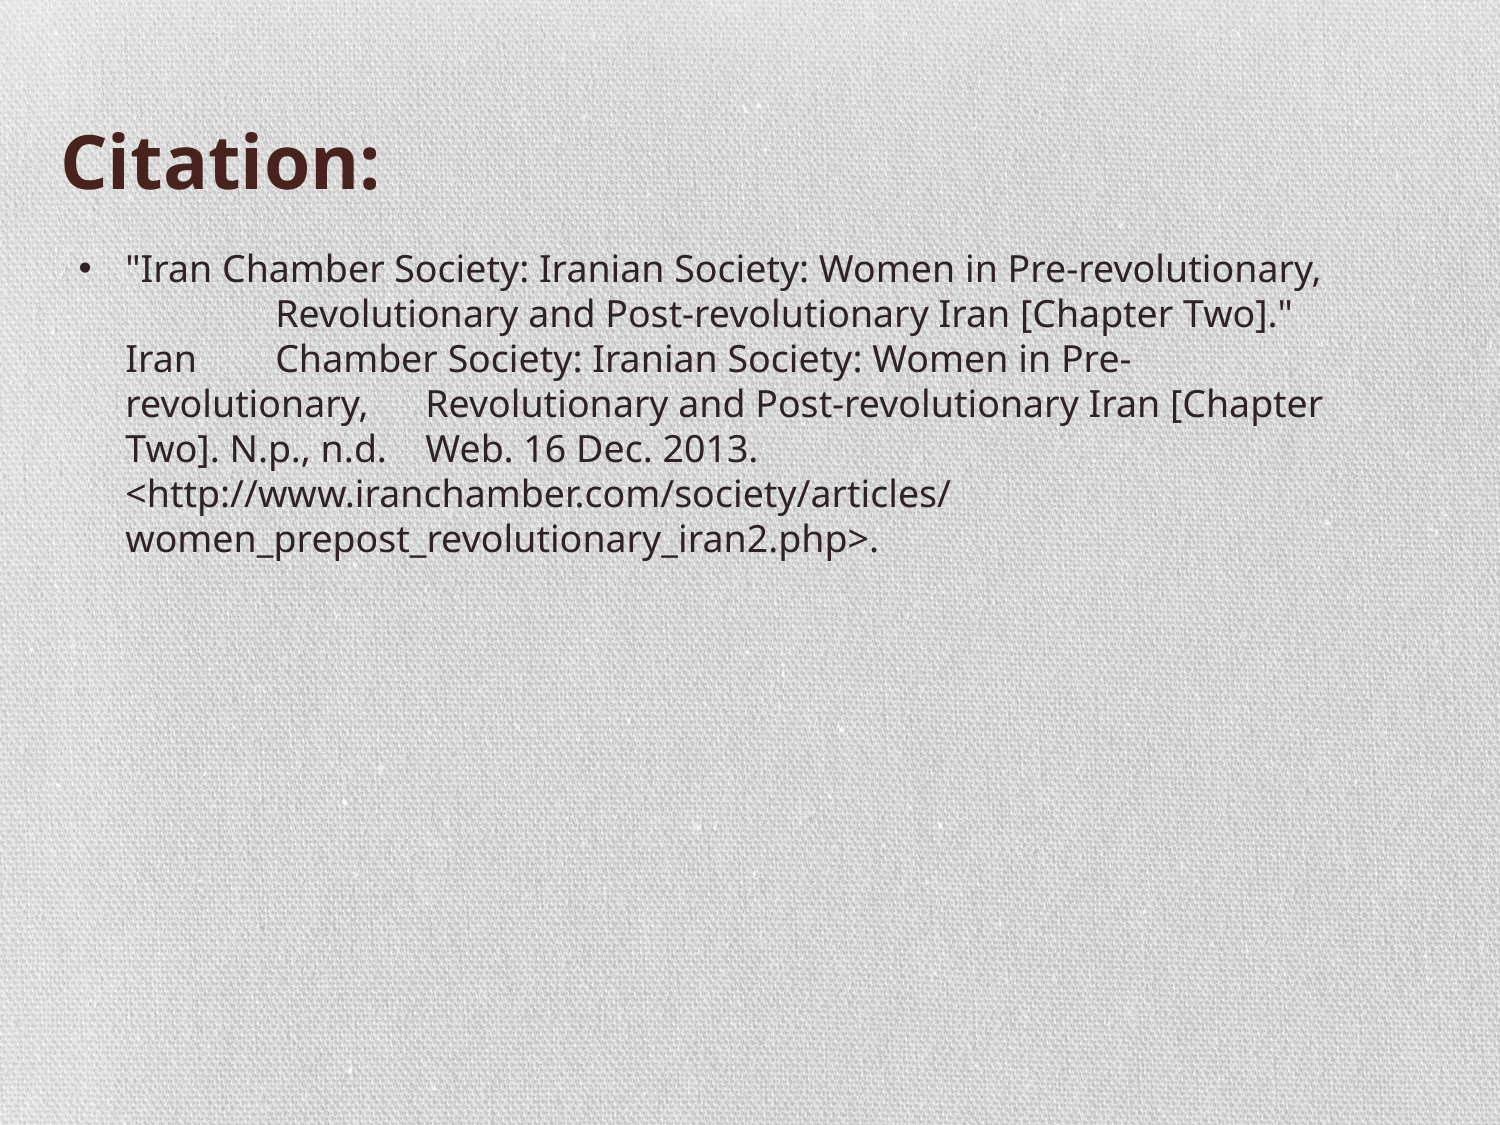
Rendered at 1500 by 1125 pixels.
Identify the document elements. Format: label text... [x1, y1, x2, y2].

text_box "Iran Chamber Society: Iranian Society: Women in Pre-revolutionary, Revolutionary and Post-revolutionary Iran [Chapter Two]." Iran Chamber Society: Iranian Society: Women in Pre-revolutionary, Revolutionary and Post-revolutionary Iran [Chapter Two]. N.p., n.d. Web. 16 Dec. 2013. <http://www.iranchamber.com/society/articles/ women_prepost_revolutionary_iran2.php>. [63, 237, 1348, 568]
title Citation: [45, 37, 1455, 213]
